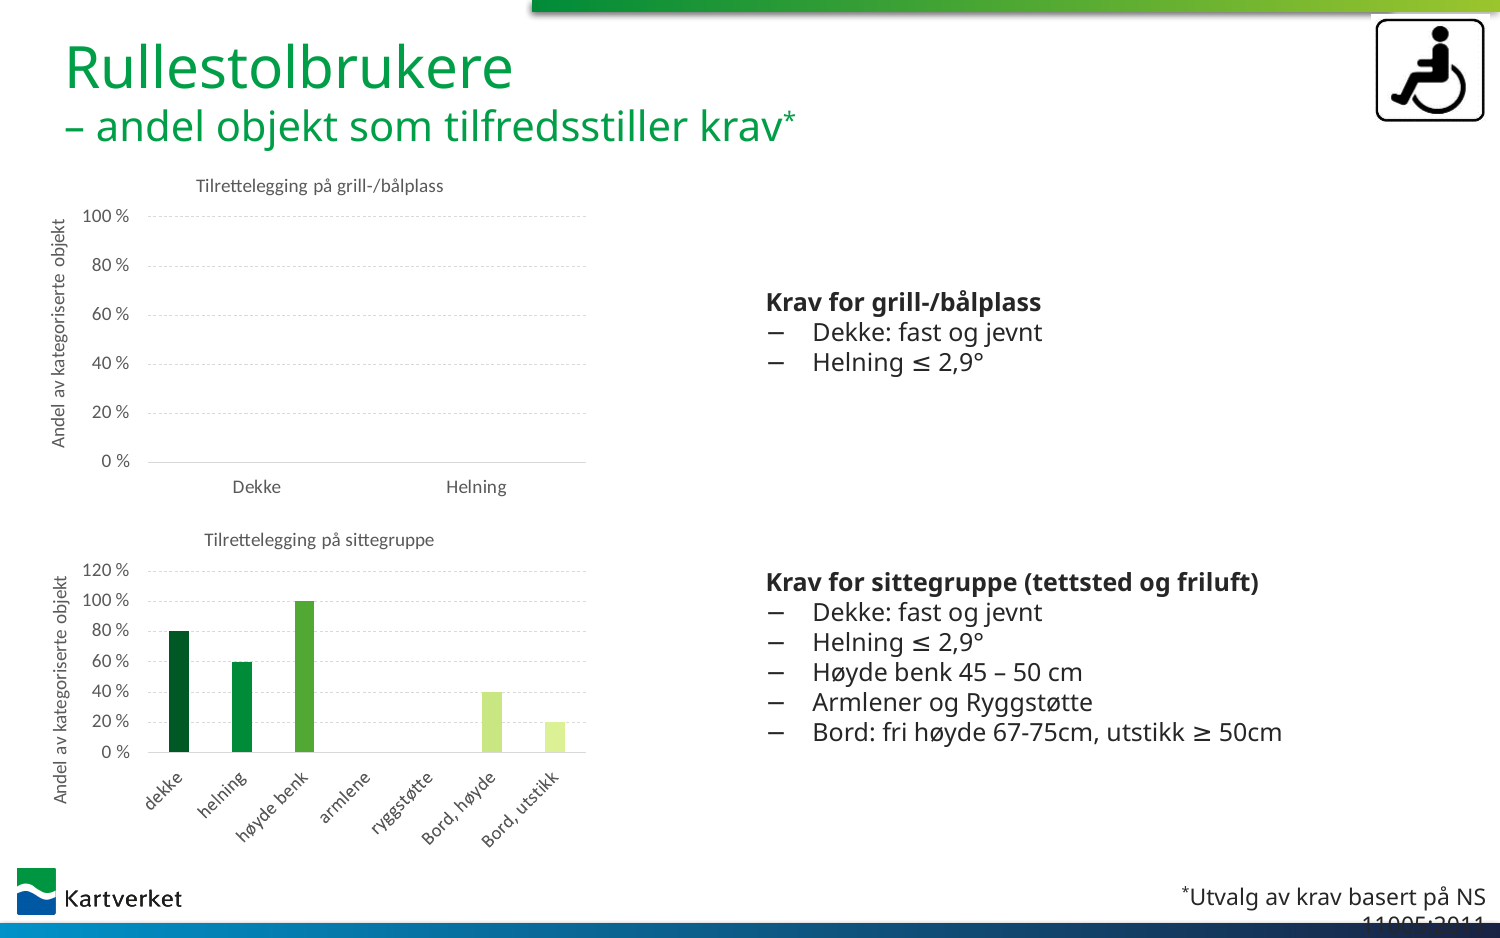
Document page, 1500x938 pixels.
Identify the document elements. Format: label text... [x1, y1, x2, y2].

picture [41, 520, 597, 859]
picture [1371, 13, 1491, 127]
text_box *Utvalg av krav basert på NS 11005:2011 [1068, 873, 1500, 938]
text_box Krav for grill-/bålplass Dekke: fast og jevnt Helning ≤ 2,9° [750, 279, 1452, 384]
text_box Rullestolbrukere – andel objekt som tilfredsstiller krav* [49, 14, 1431, 158]
picture [41, 166, 597, 505]
text_box Krav for sittegruppe (tettsted og friluft) Dekke: fast og jevnt Helning ≤ 2,9° Høyde benk 45 – 50 cm Armlener og Ryggstøtte Bord: fri høyde 67-75cm, utstikk ≥ 50cm [750, 559, 1500, 754]
